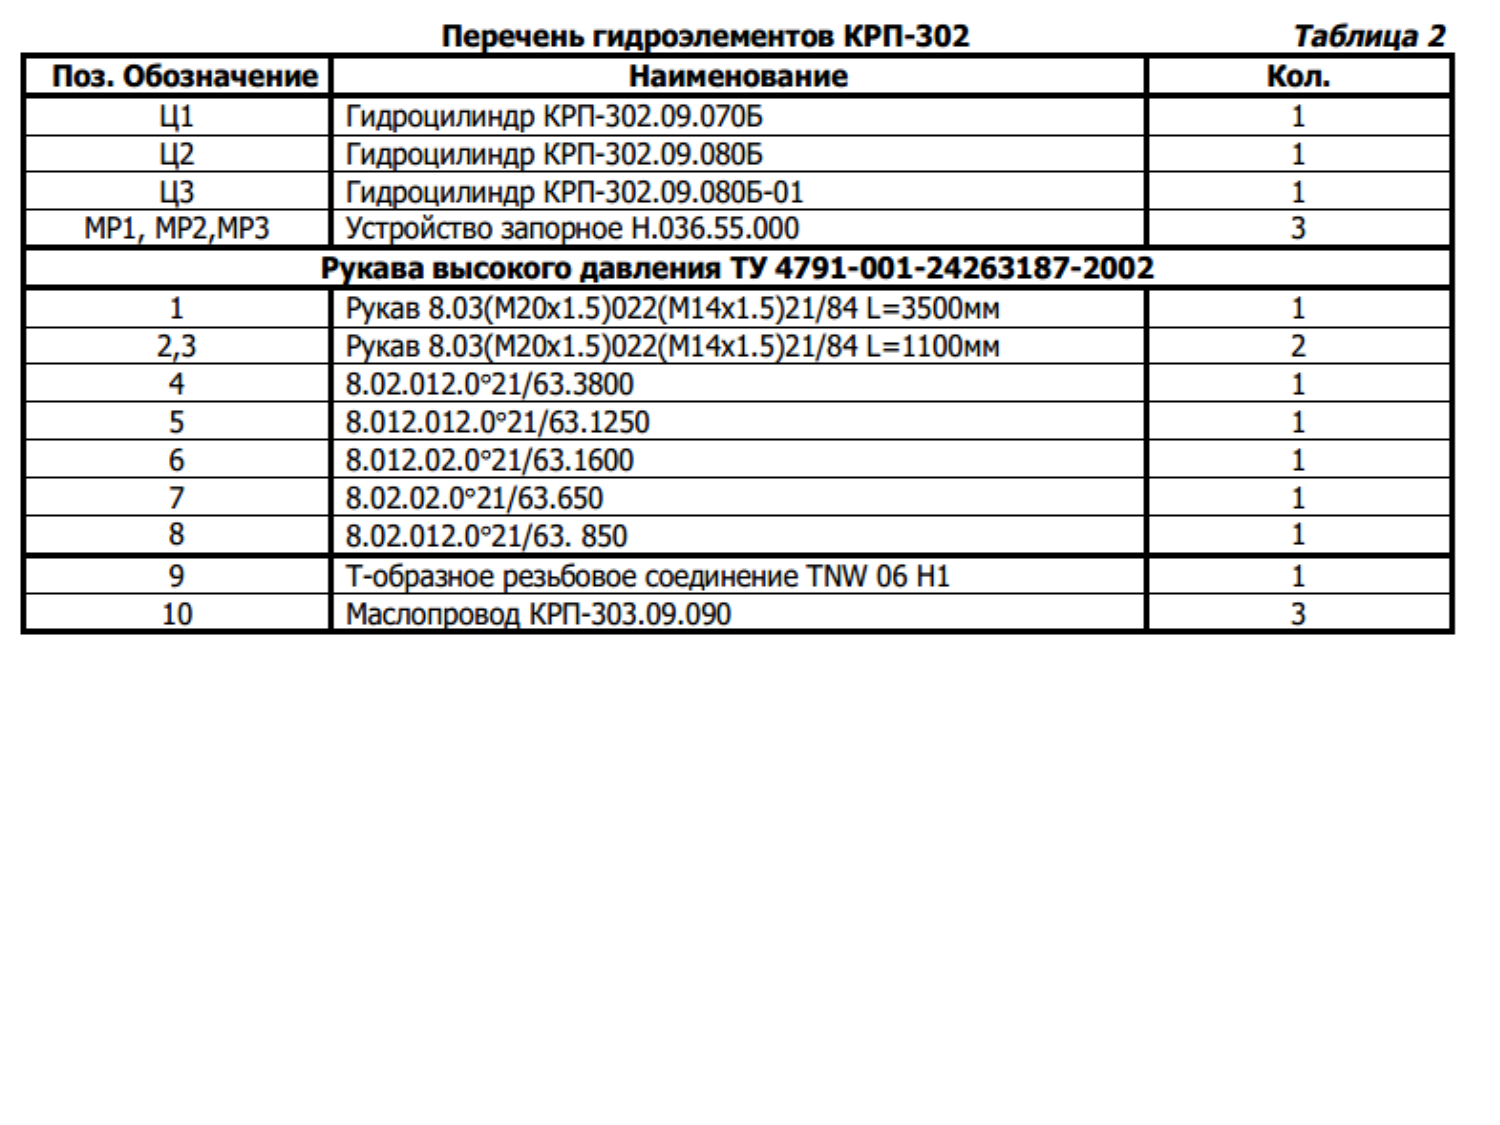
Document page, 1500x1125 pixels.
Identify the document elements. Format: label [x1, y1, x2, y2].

picture [0, 0, 1466, 645]
